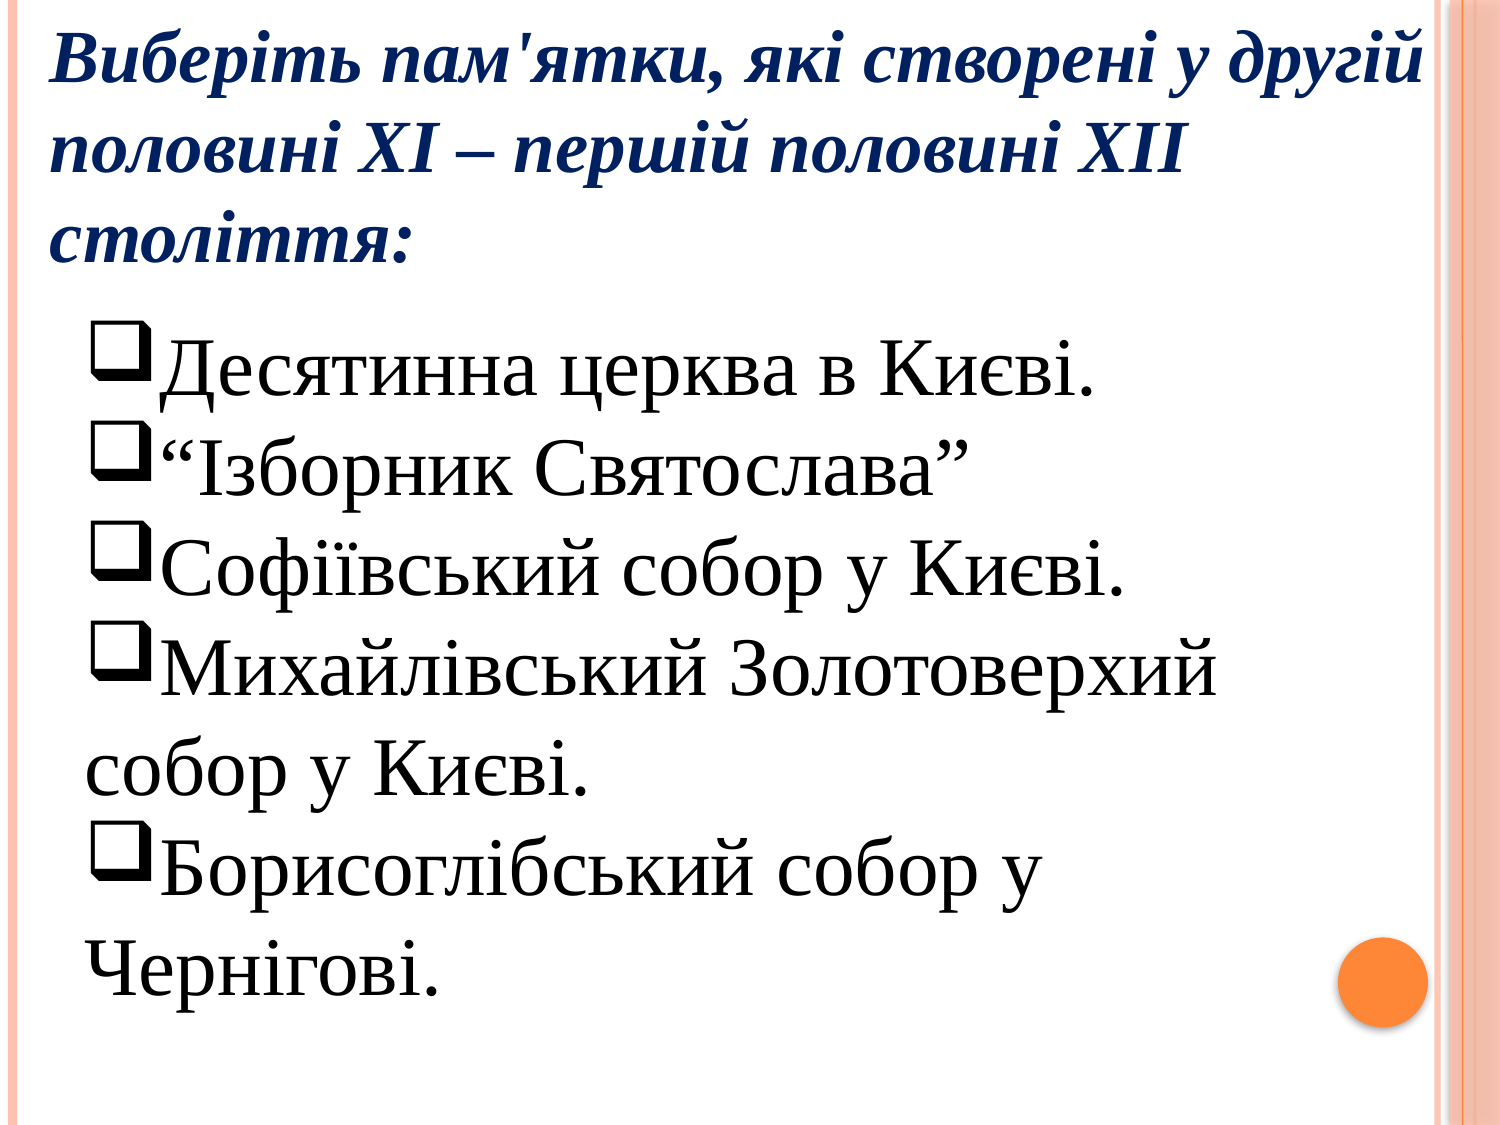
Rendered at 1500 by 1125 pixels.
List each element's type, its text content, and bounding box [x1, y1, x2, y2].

text_box Виберіть пам'ятки, які створені у другій половині ХІ – першій половині ХІІ століття: [35, 0, 1465, 285]
text_box Десятинна церква в Києві. “Ізборник Святослава” Софіївський собор у Києві. Михайлівський Золотоверхий собор у Києві. Борисоглібський собор у Чернігові. [70, 304, 1407, 1020]
